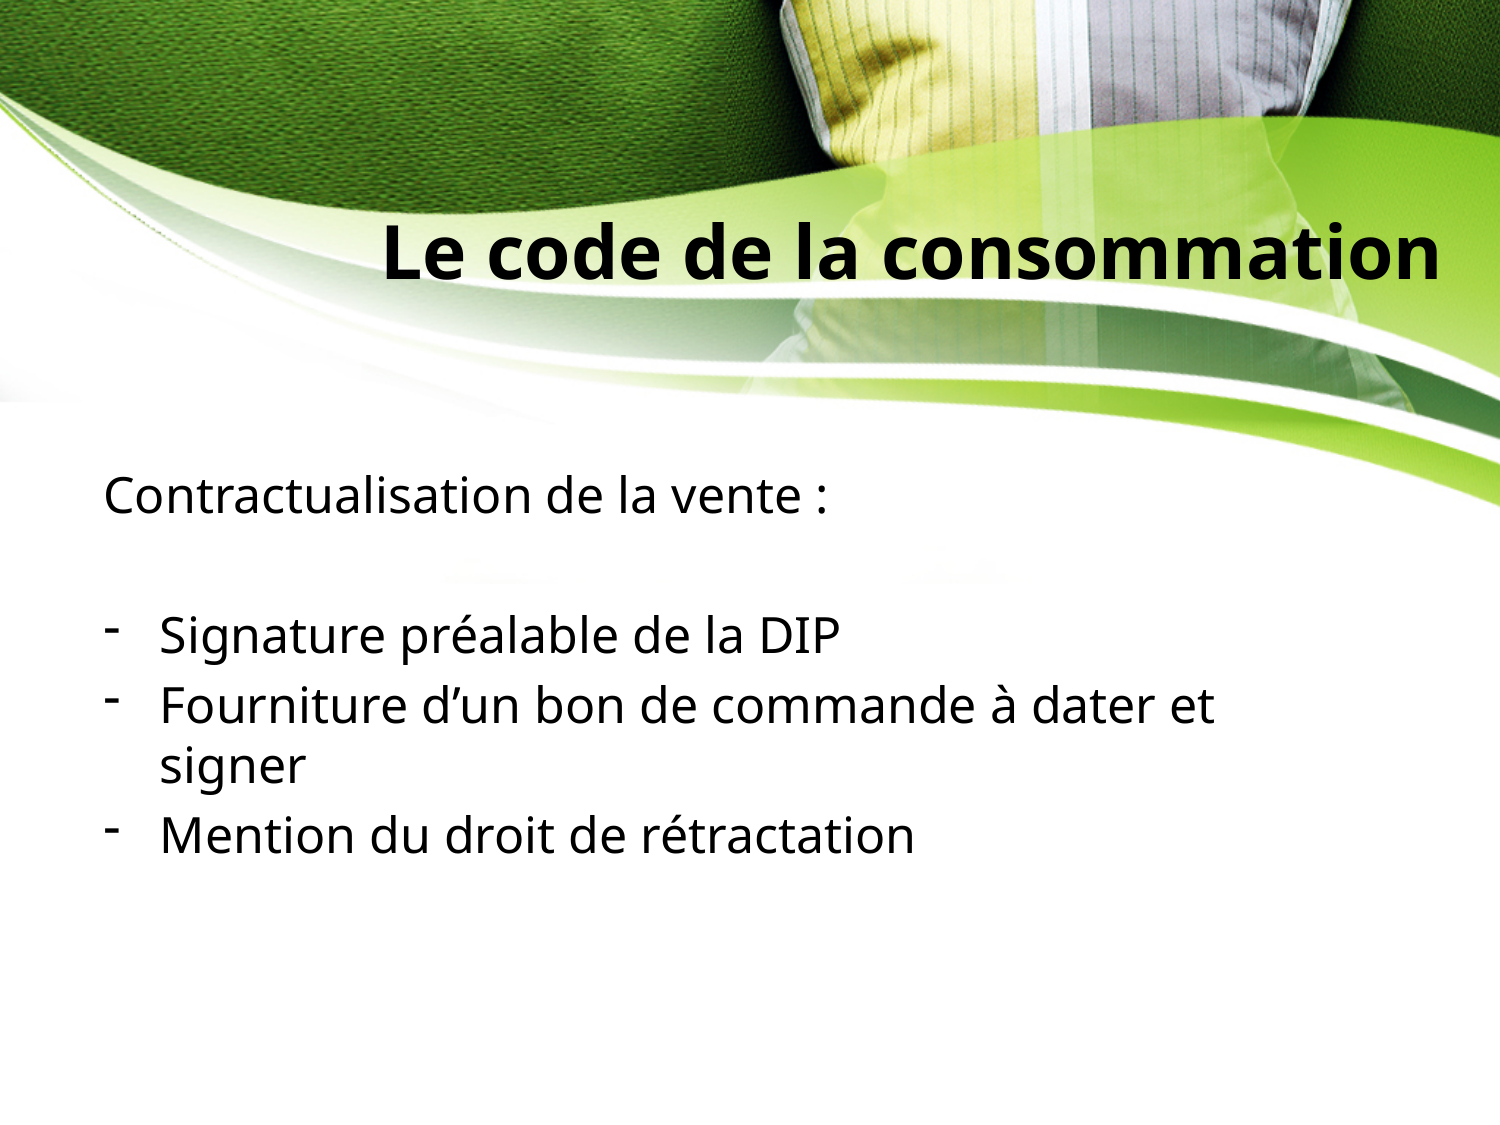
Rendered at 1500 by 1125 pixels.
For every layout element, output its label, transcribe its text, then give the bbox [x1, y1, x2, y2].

picture [0, 0, 1500, 1125]
list Contractualisation de la vente : Signature préalable de la DIP Fourniture d’un bon de commande à dater et signer Mention du droit de rétractation [88, 456, 1306, 1106]
title Le code de la consommation [242, 208, 1459, 292]
